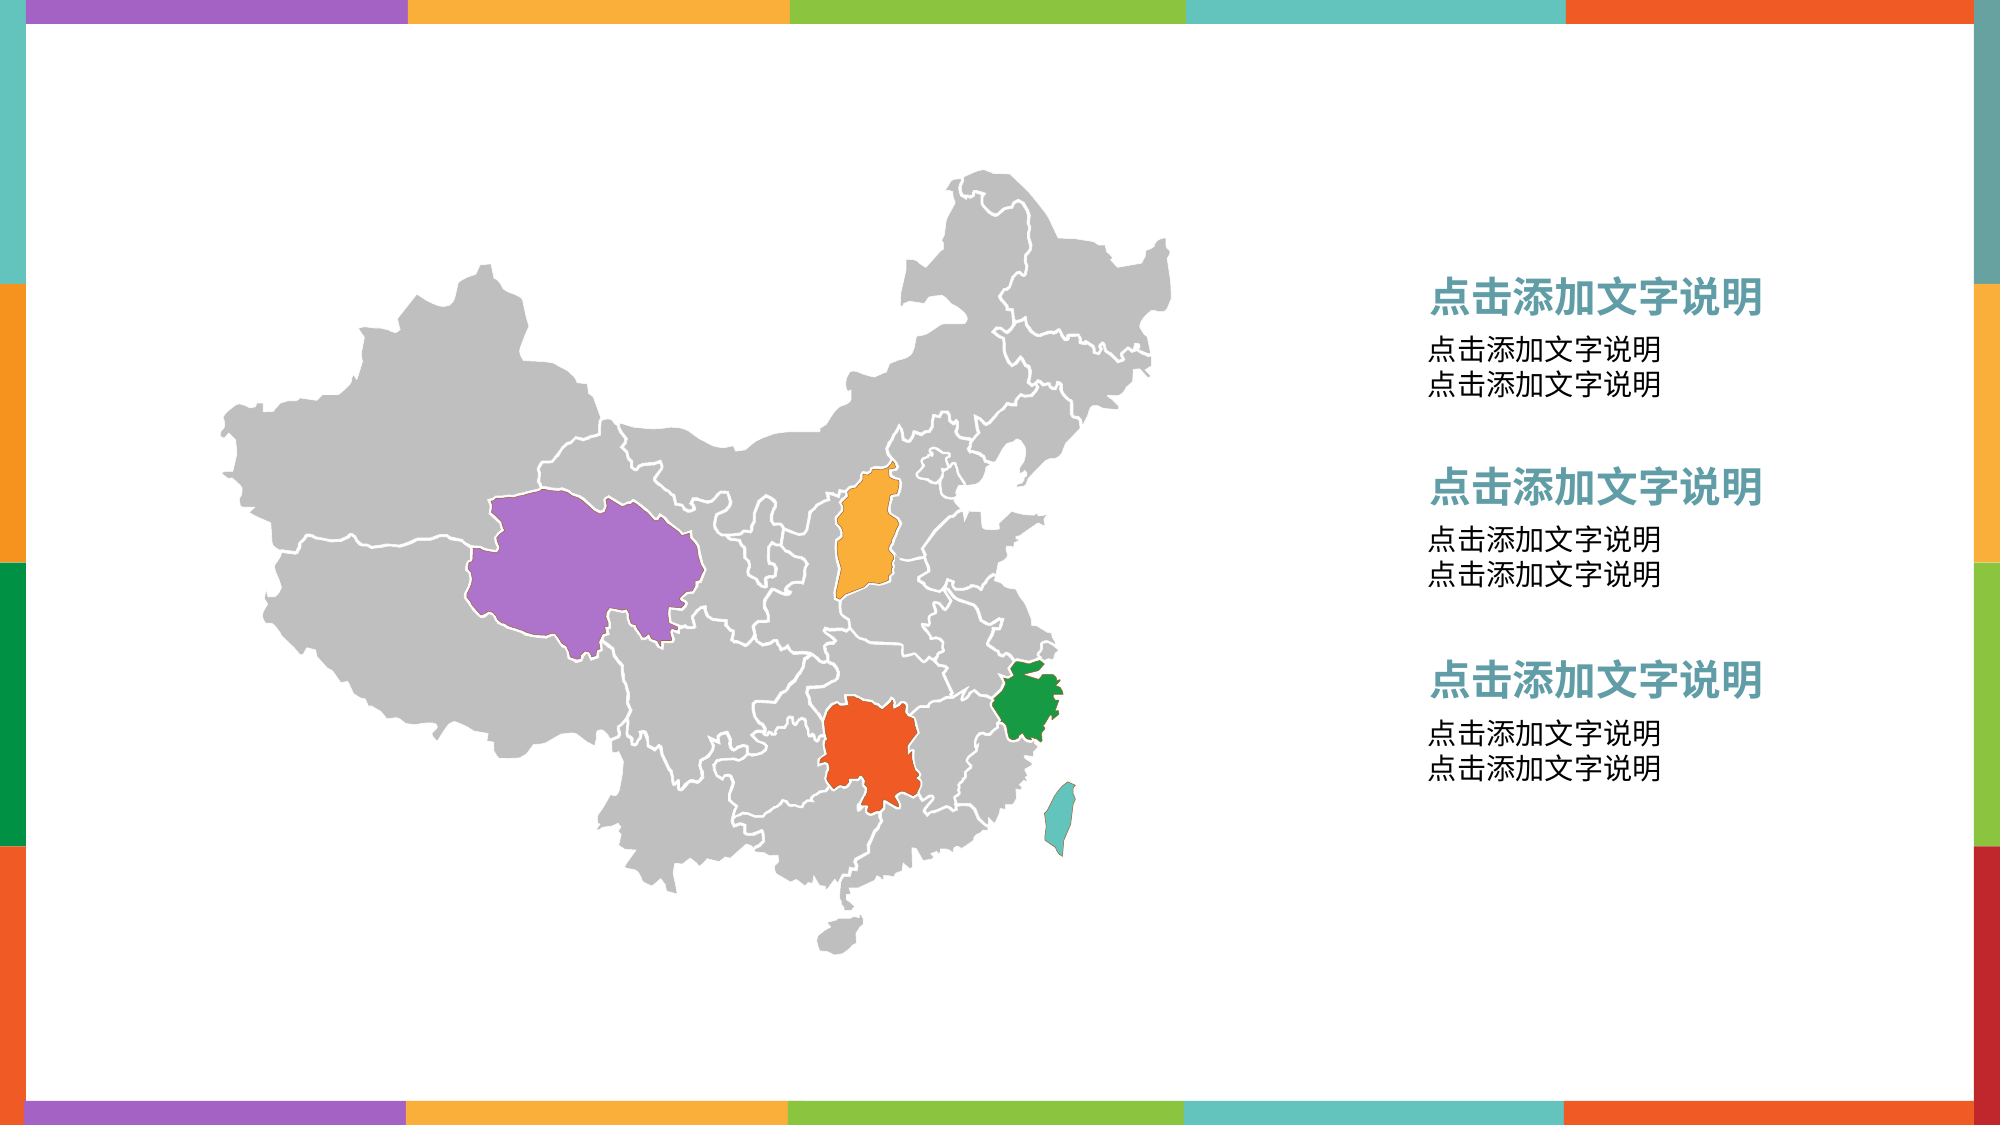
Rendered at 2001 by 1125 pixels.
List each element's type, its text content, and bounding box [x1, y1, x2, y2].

text_box 点击添加文字说明 [1414, 453, 1779, 519]
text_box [219, 169, 1172, 955]
text_box 点击添加文字说明 [1414, 262, 1779, 328]
text_box 点击添加文字说明 点击添加文字说明 [1413, 707, 1715, 793]
text_box 点击添加文字说明 [1414, 646, 1779, 712]
text_box 点击添加文字说明 点击添加文字说明 [1413, 323, 1715, 409]
text_box 点击添加文字说明 点击添加文字说明 [1413, 514, 1715, 599]
